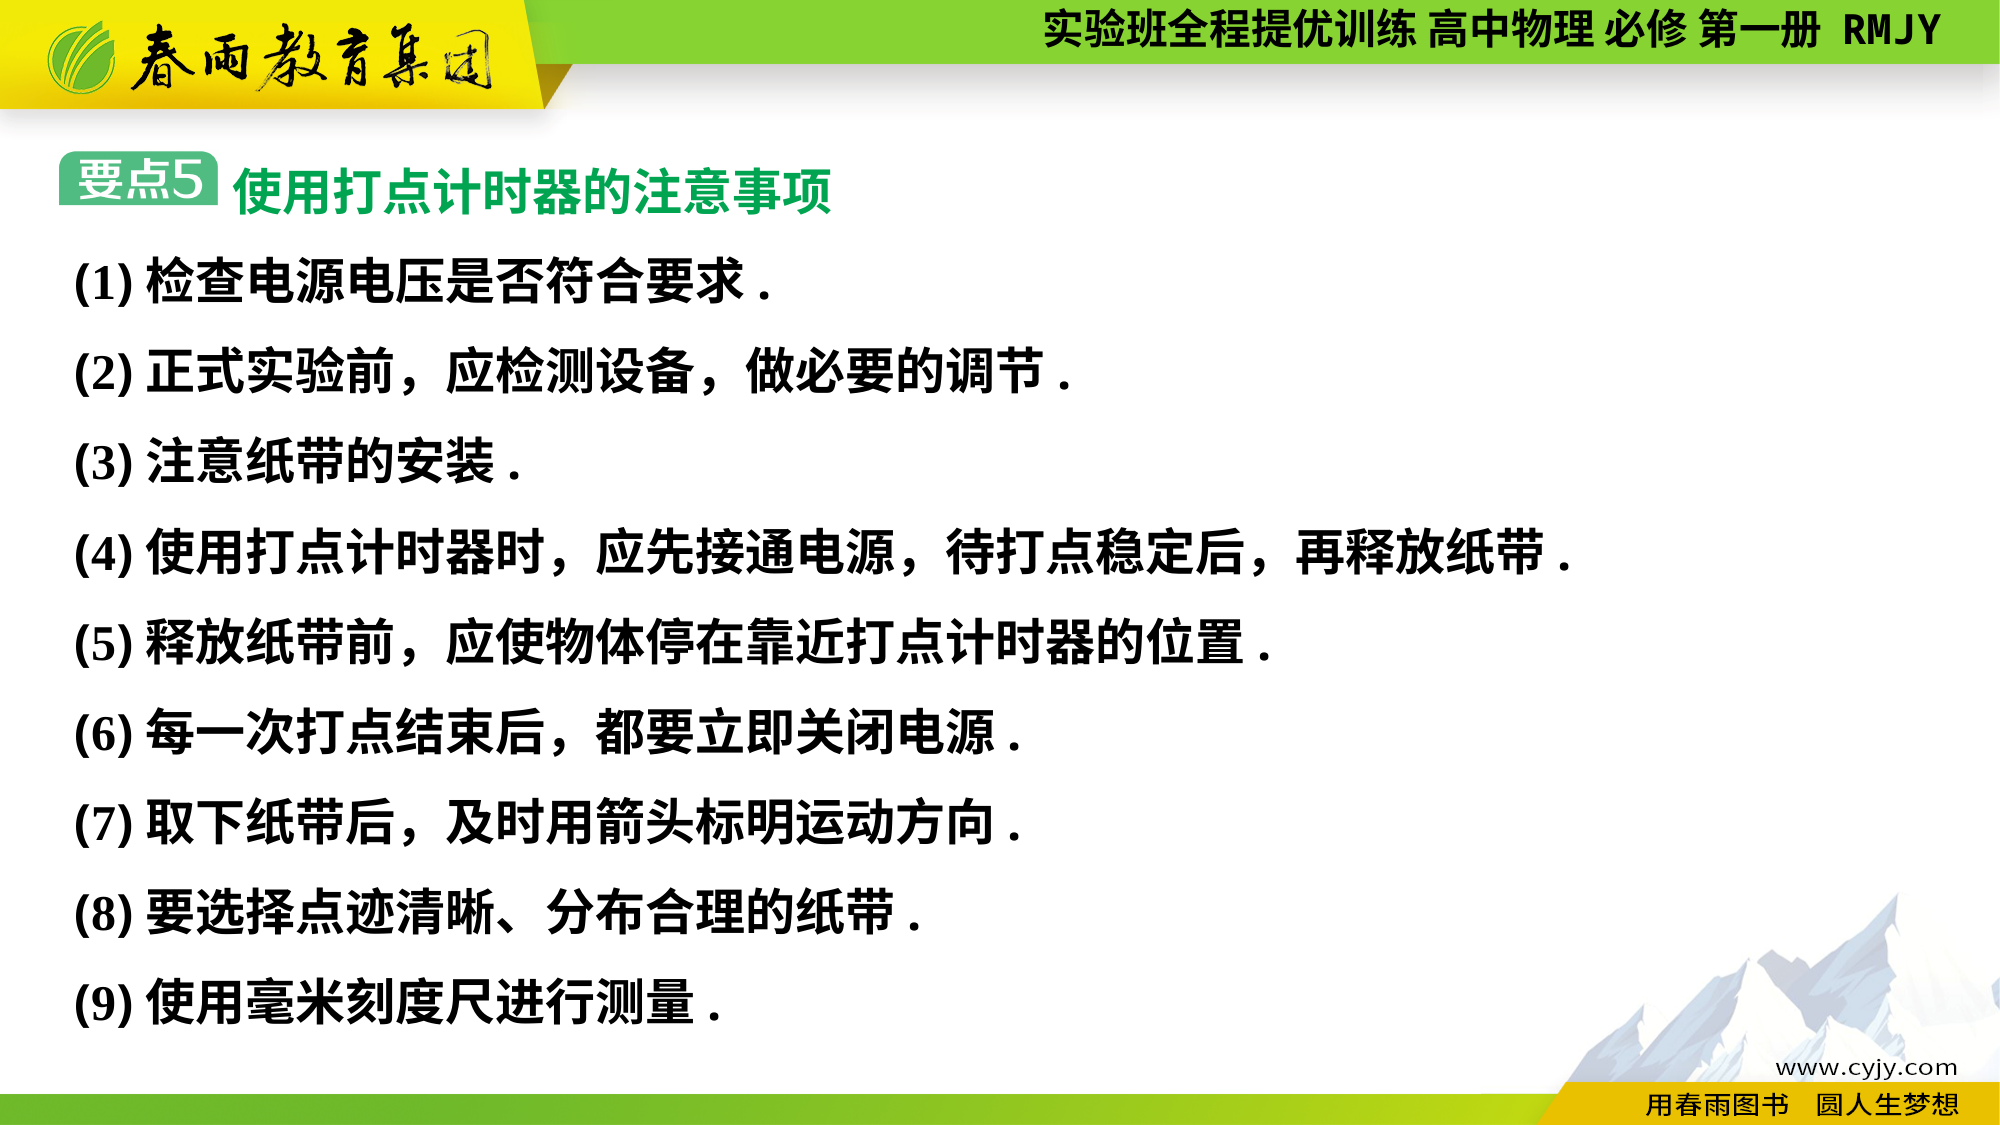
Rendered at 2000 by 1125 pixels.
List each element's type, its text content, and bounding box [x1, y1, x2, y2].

list 使用打点计时器的注意事项 (1)检查电源电压是否符合要求. (2)正式实验前，应检测设备，做必要的调节. (3)注意纸带的安装. (4)使用打点计时器时，应先接通电源，待打点稳定后，再释放纸带. (5)释放纸带前，应使物体停在靠近打点计时器的位置. (6)每一次打点结束后，都要立即关闭电源. (7)取下纸带后，及时用箭头标明运动方向. (8)要选择点迹清晰、分布合理的纸带. (9)使用毫米刻度尺进行测量. [59, 122, 1944, 1035]
picture [0, 0, 2000, 1125]
